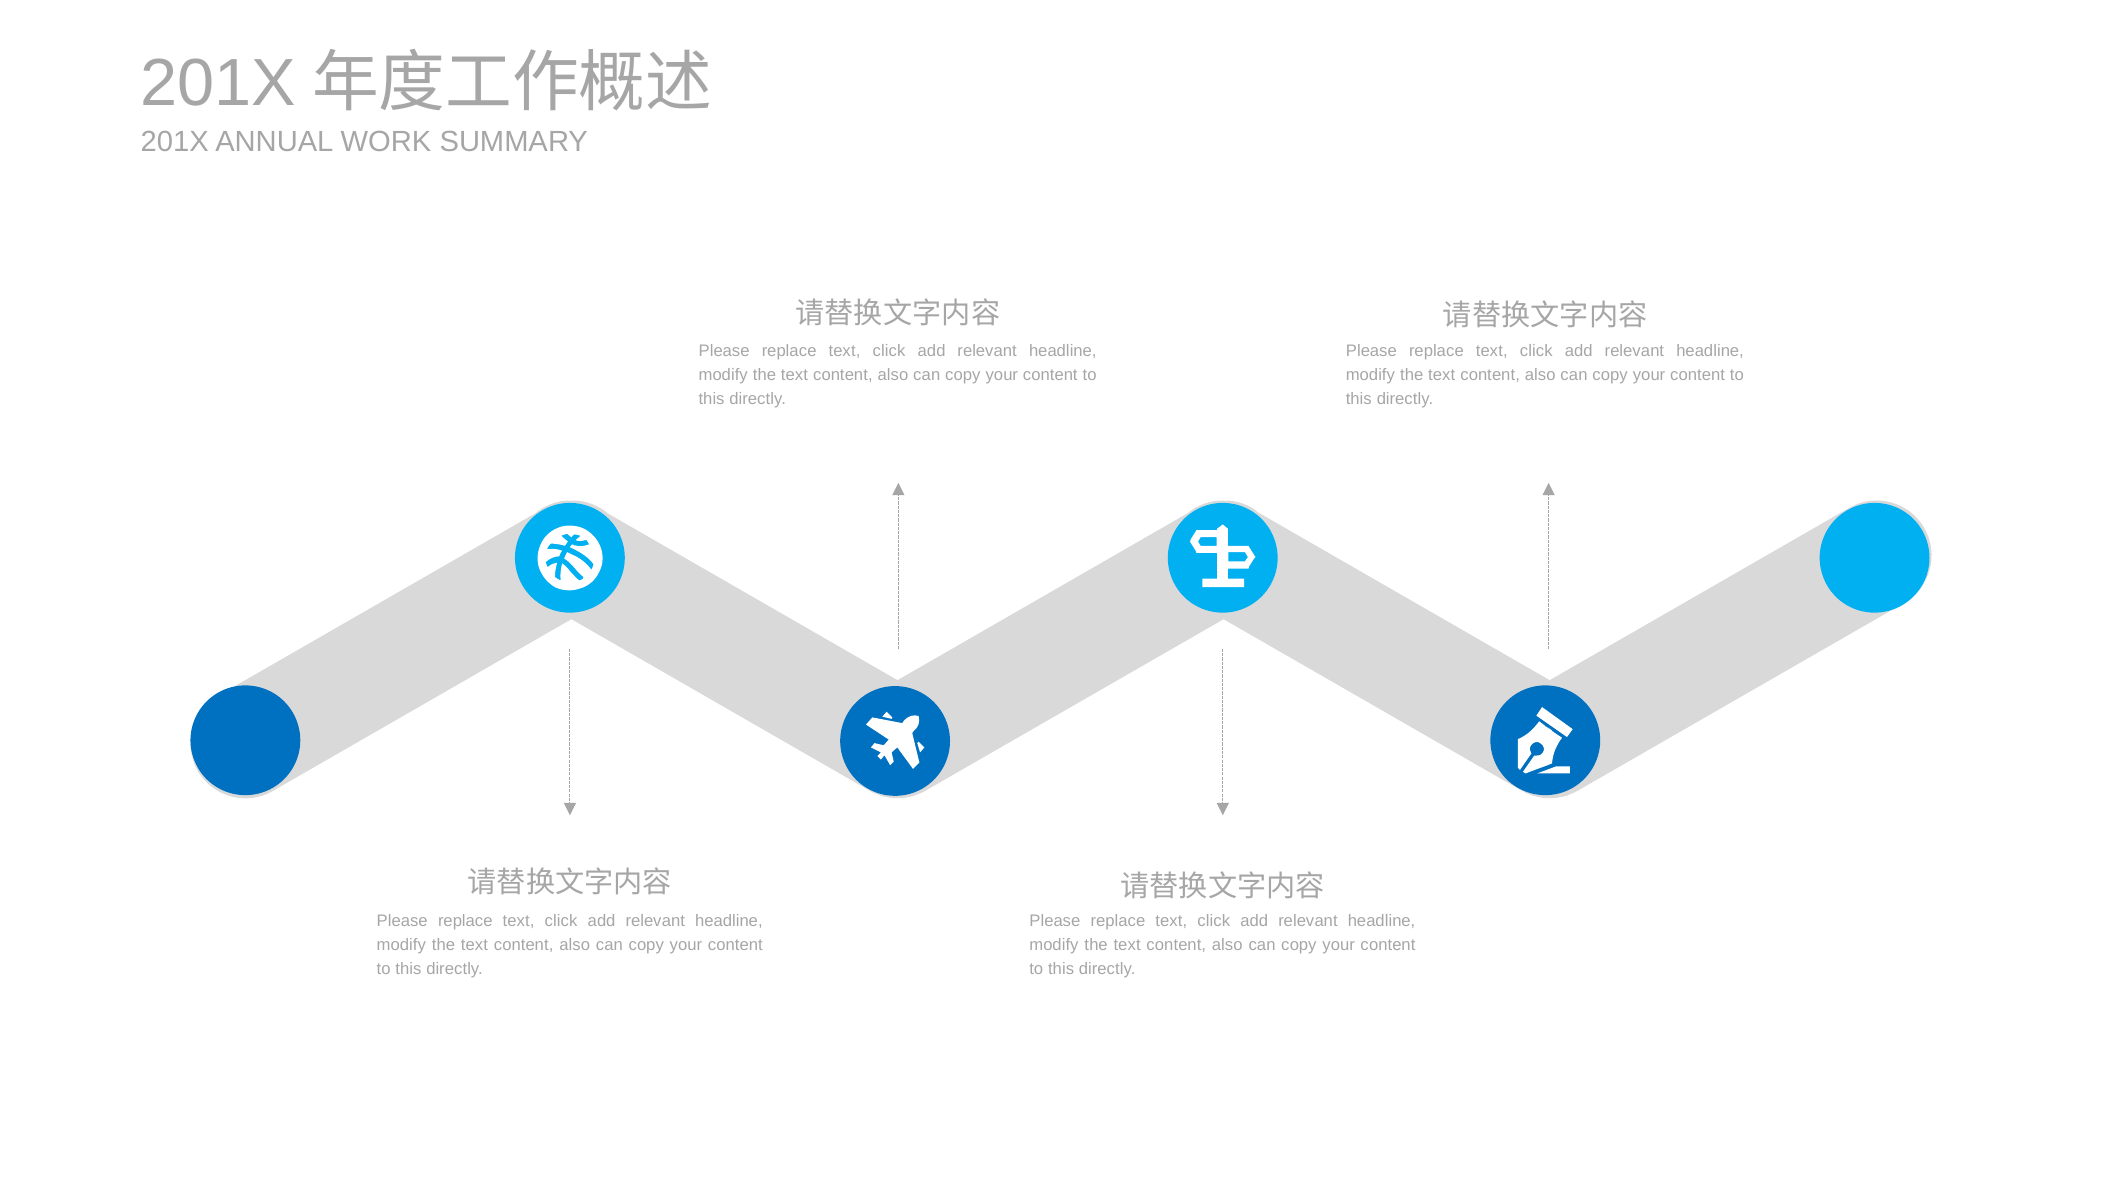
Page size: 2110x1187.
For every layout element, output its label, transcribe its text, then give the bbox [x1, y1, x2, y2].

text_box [1014, 853, 1431, 985]
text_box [361, 849, 779, 985]
text_box 201X年度工作概述 [140, 38, 789, 119]
text_box 201X ANNUAL WORK SUMMARY [140, 122, 602, 158]
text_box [683, 280, 1113, 415]
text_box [1331, 282, 1760, 415]
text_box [190, 268, 1930, 1030]
